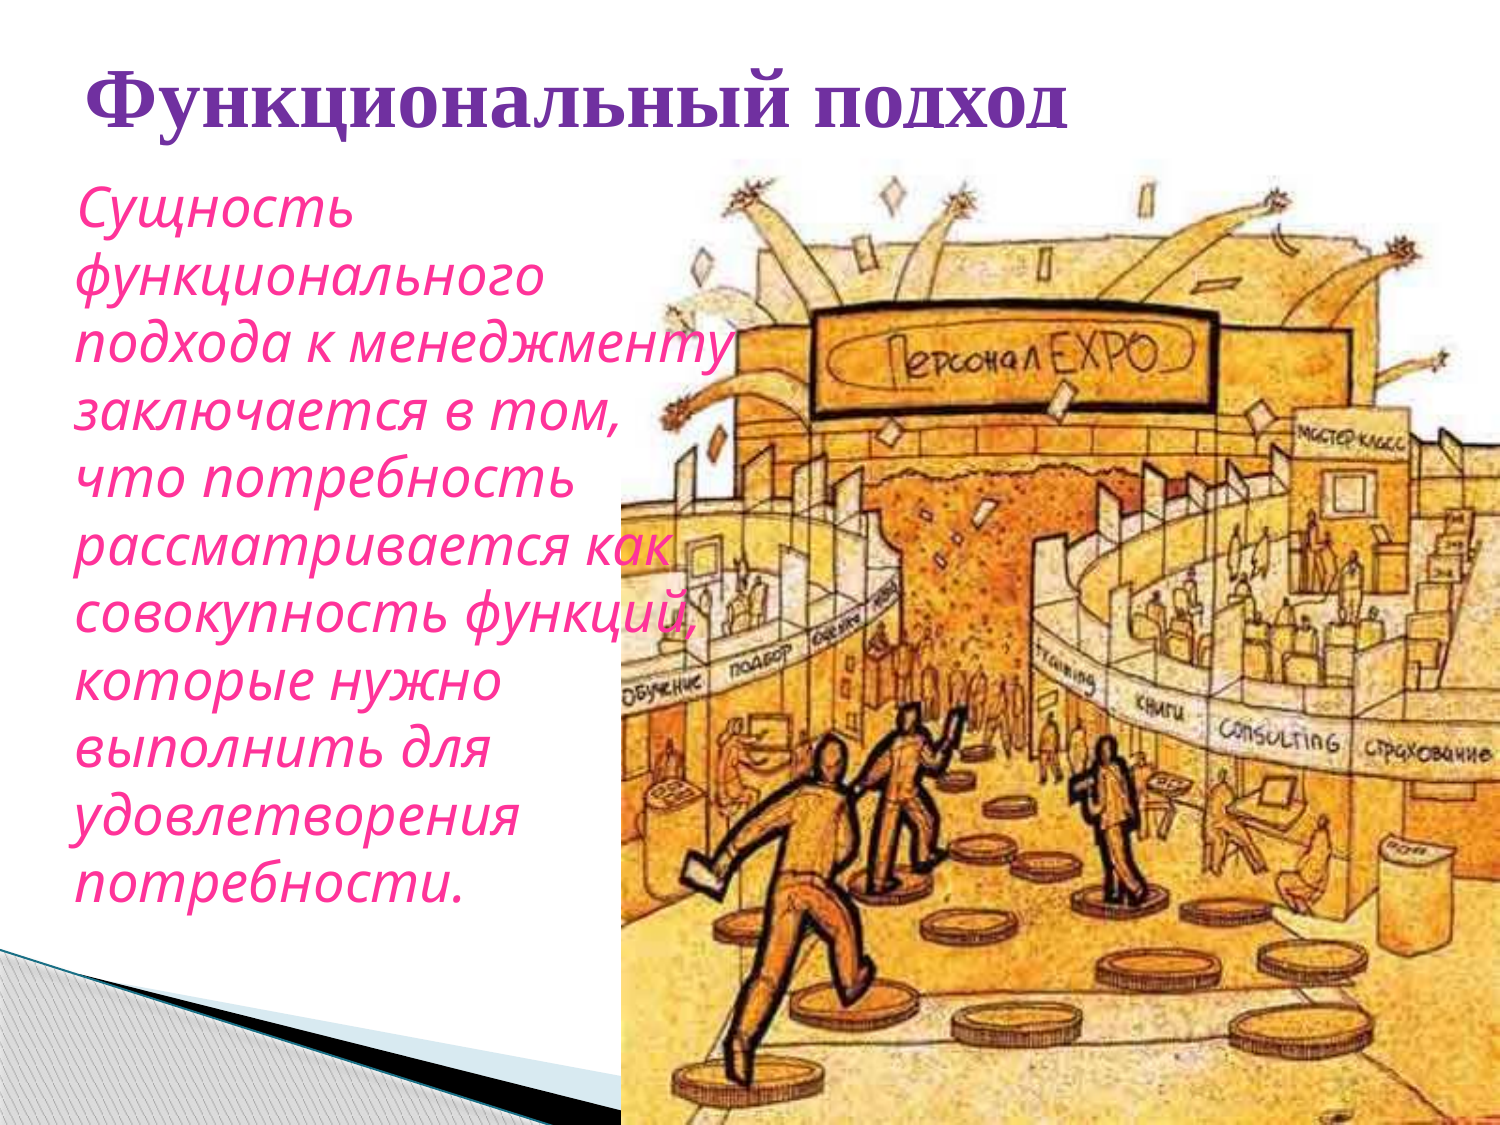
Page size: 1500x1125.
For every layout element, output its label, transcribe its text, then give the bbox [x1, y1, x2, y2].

picture [620, 128, 1500, 1125]
title Функциональный подход [70, 0, 1421, 164]
text_box Сущность функционального подхода к менеджменту заключается в том, что потребность рассматривается как совокупность функций, которые нужно выполнить для удовлетворения потребности. [0, 164, 614, 1046]
